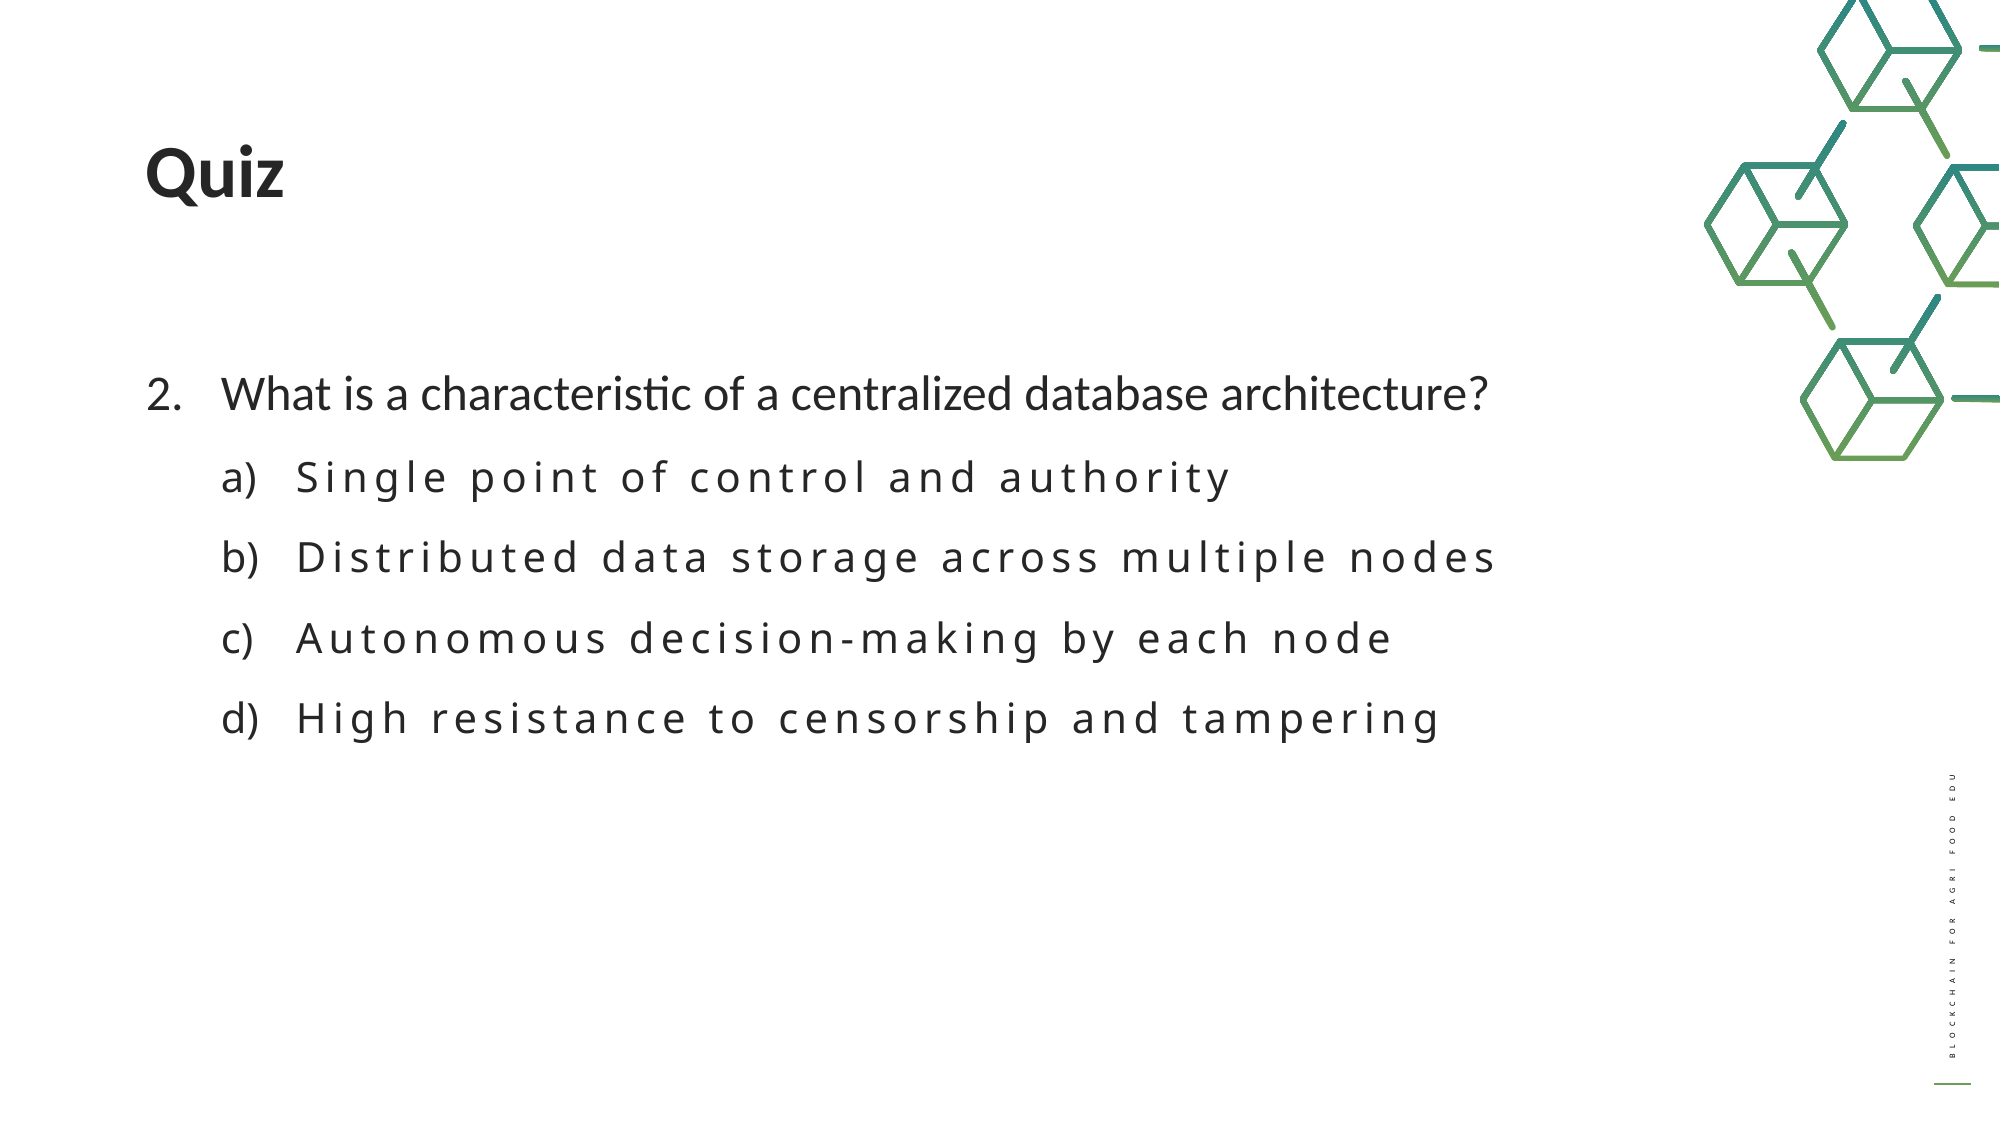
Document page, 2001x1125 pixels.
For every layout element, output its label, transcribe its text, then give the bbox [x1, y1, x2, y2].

list Quiz [130, 124, 1704, 337]
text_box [1704, 0, 2000, 461]
list What is a characteristic of a centralized database architecture? Single point of control and authority Distributed data storage across multiple nodes Autonomous decision-making by each node High resistance to censorship and tampering [130, 348, 1869, 1035]
